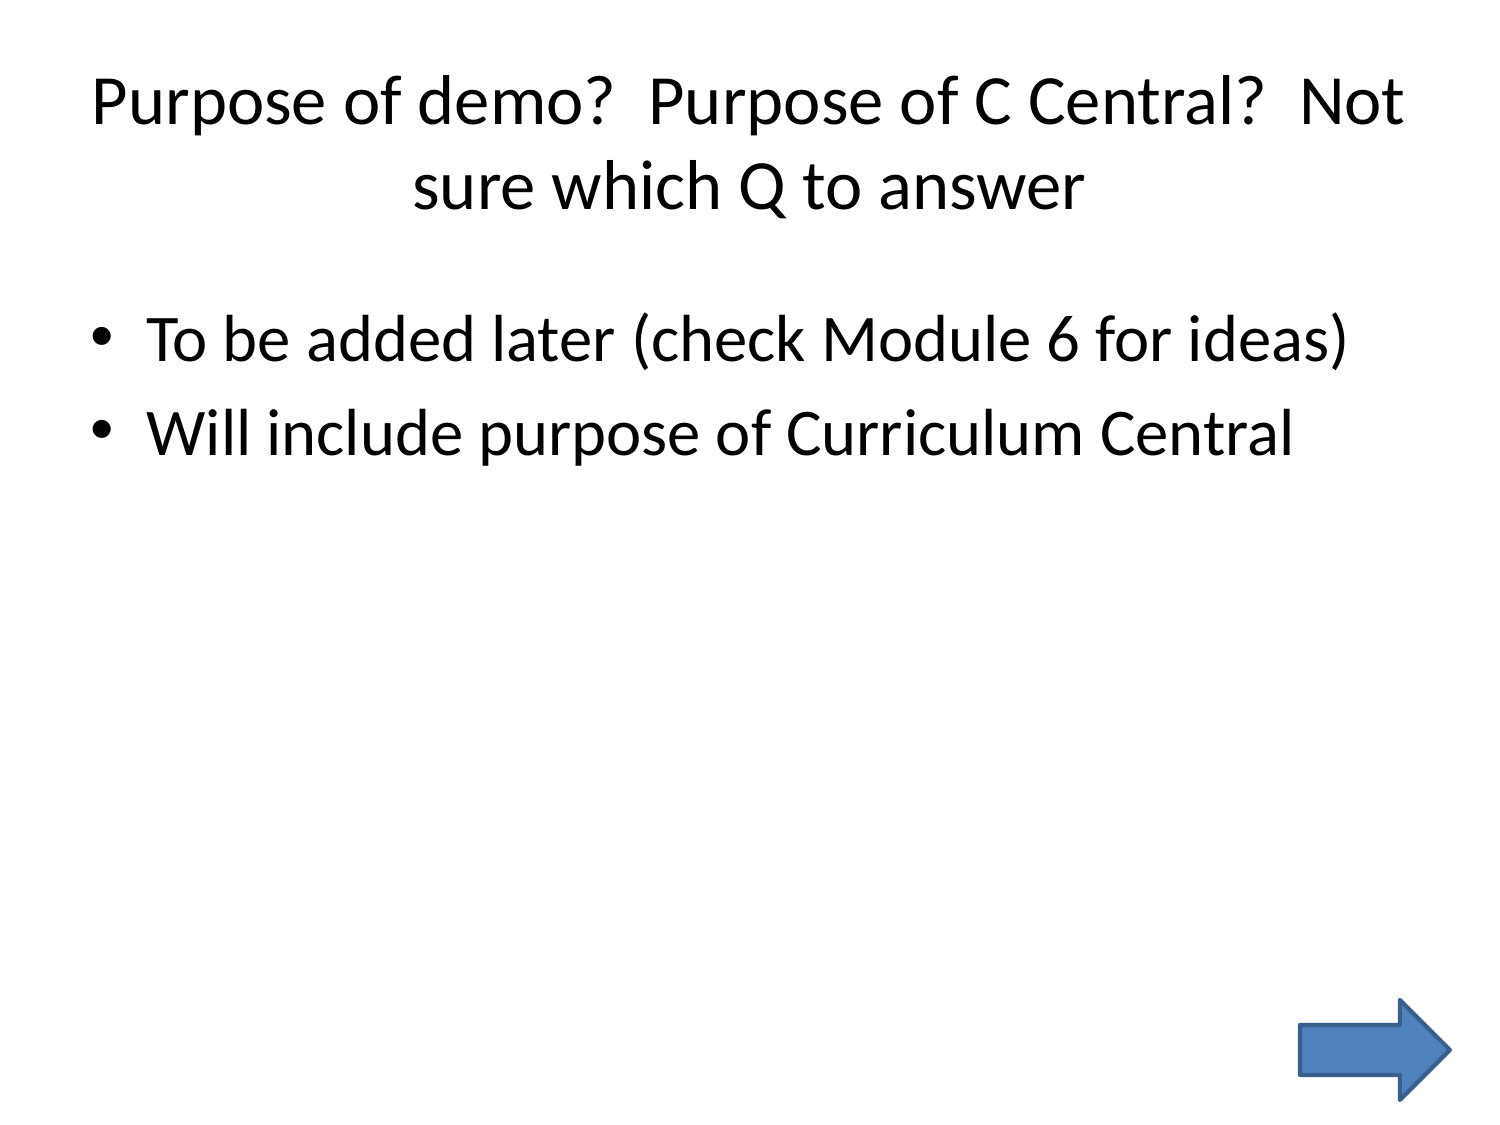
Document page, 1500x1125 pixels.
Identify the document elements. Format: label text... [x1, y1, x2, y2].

list To be added later (check Module 6 for ideas) Will include purpose of Curriculum Central [75, 287, 1425, 963]
title Purpose of demo? Purpose of C Central? Not sure which Q to answer [75, 45, 1425, 233]
text_box [1297, 998, 1453, 1102]
